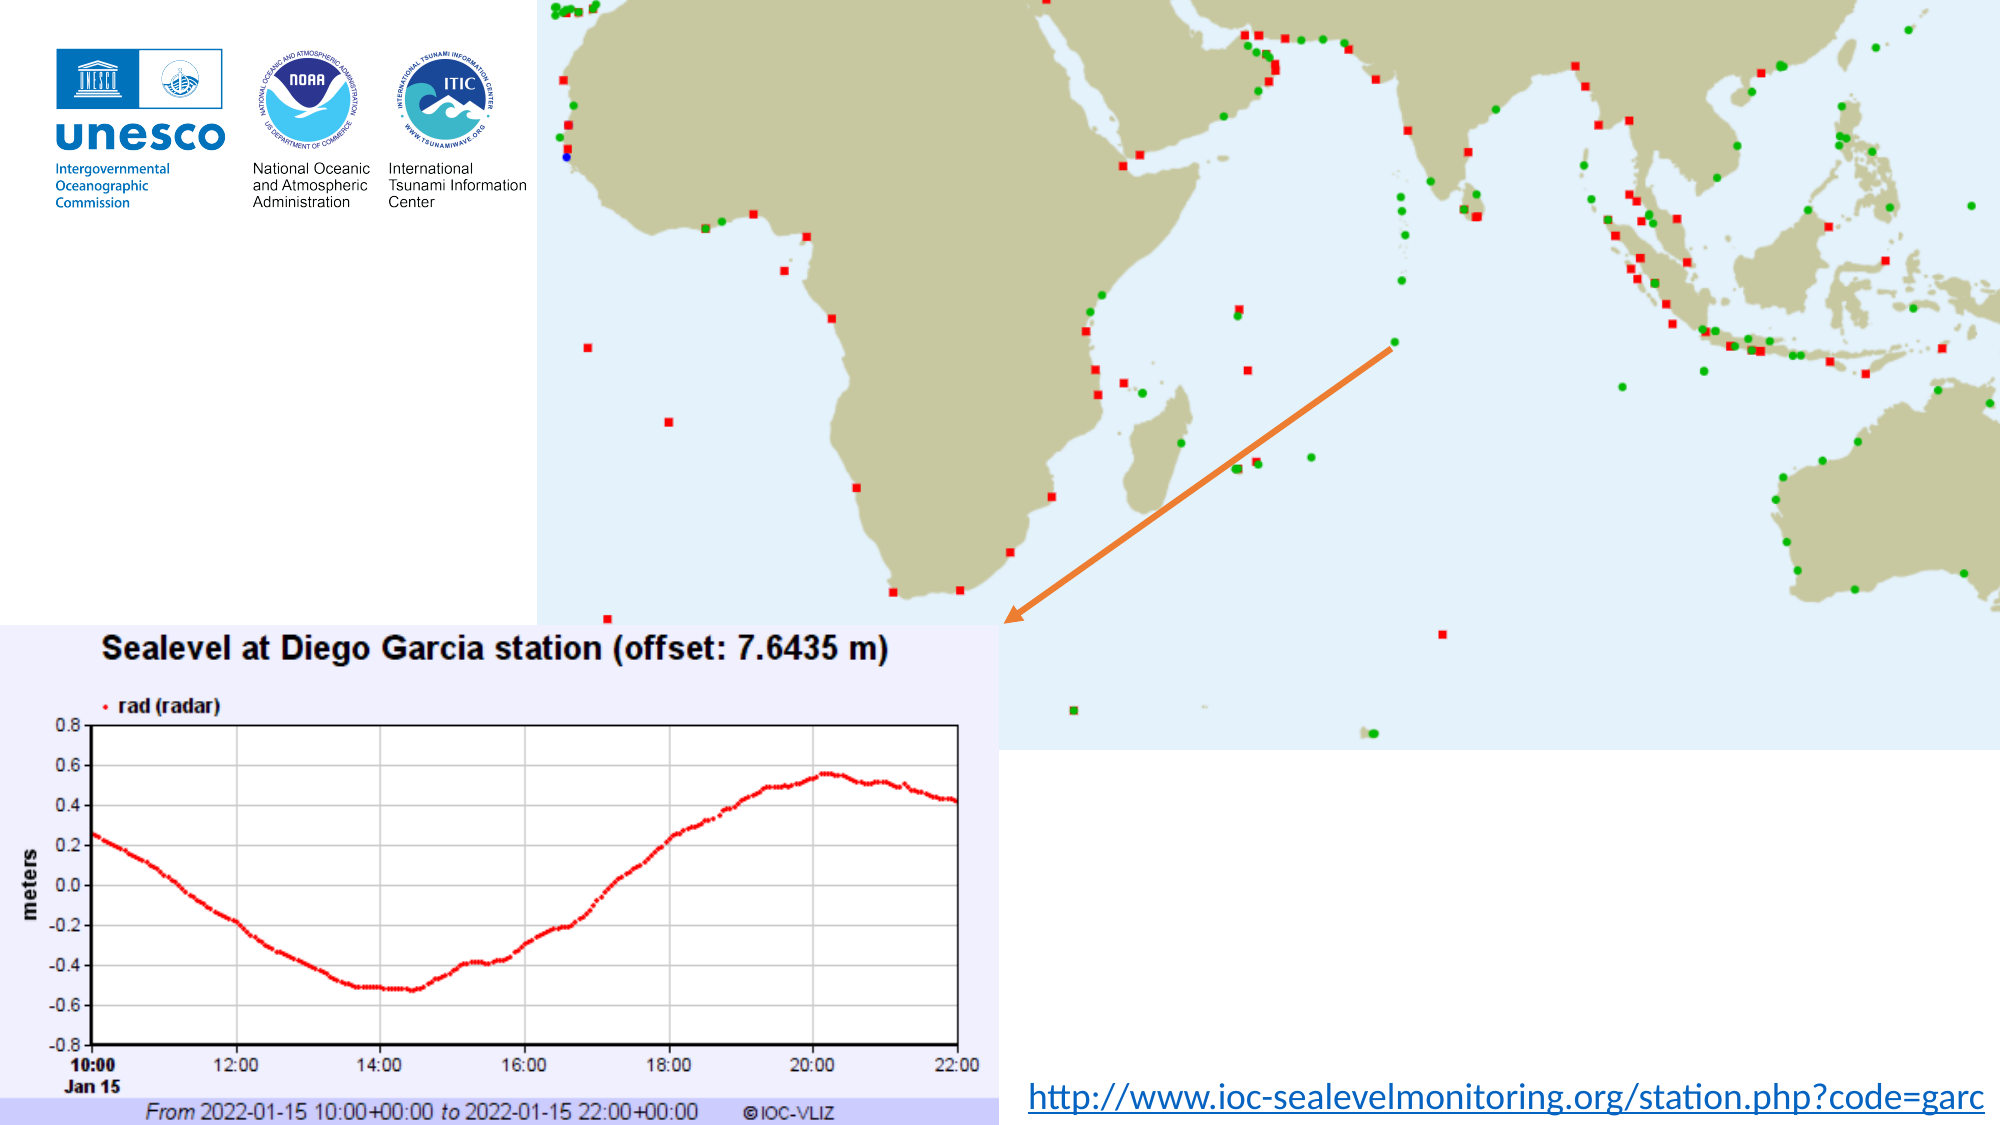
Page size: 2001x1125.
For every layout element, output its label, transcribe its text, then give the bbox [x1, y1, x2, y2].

text_box http://www.ioc-sealevelmonitoring.org/station.php?code=garc [999, 1064, 2000, 1125]
picture [43, 35, 527, 221]
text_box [1003, 348, 1392, 624]
picture [0, 0, 2000, 1125]
